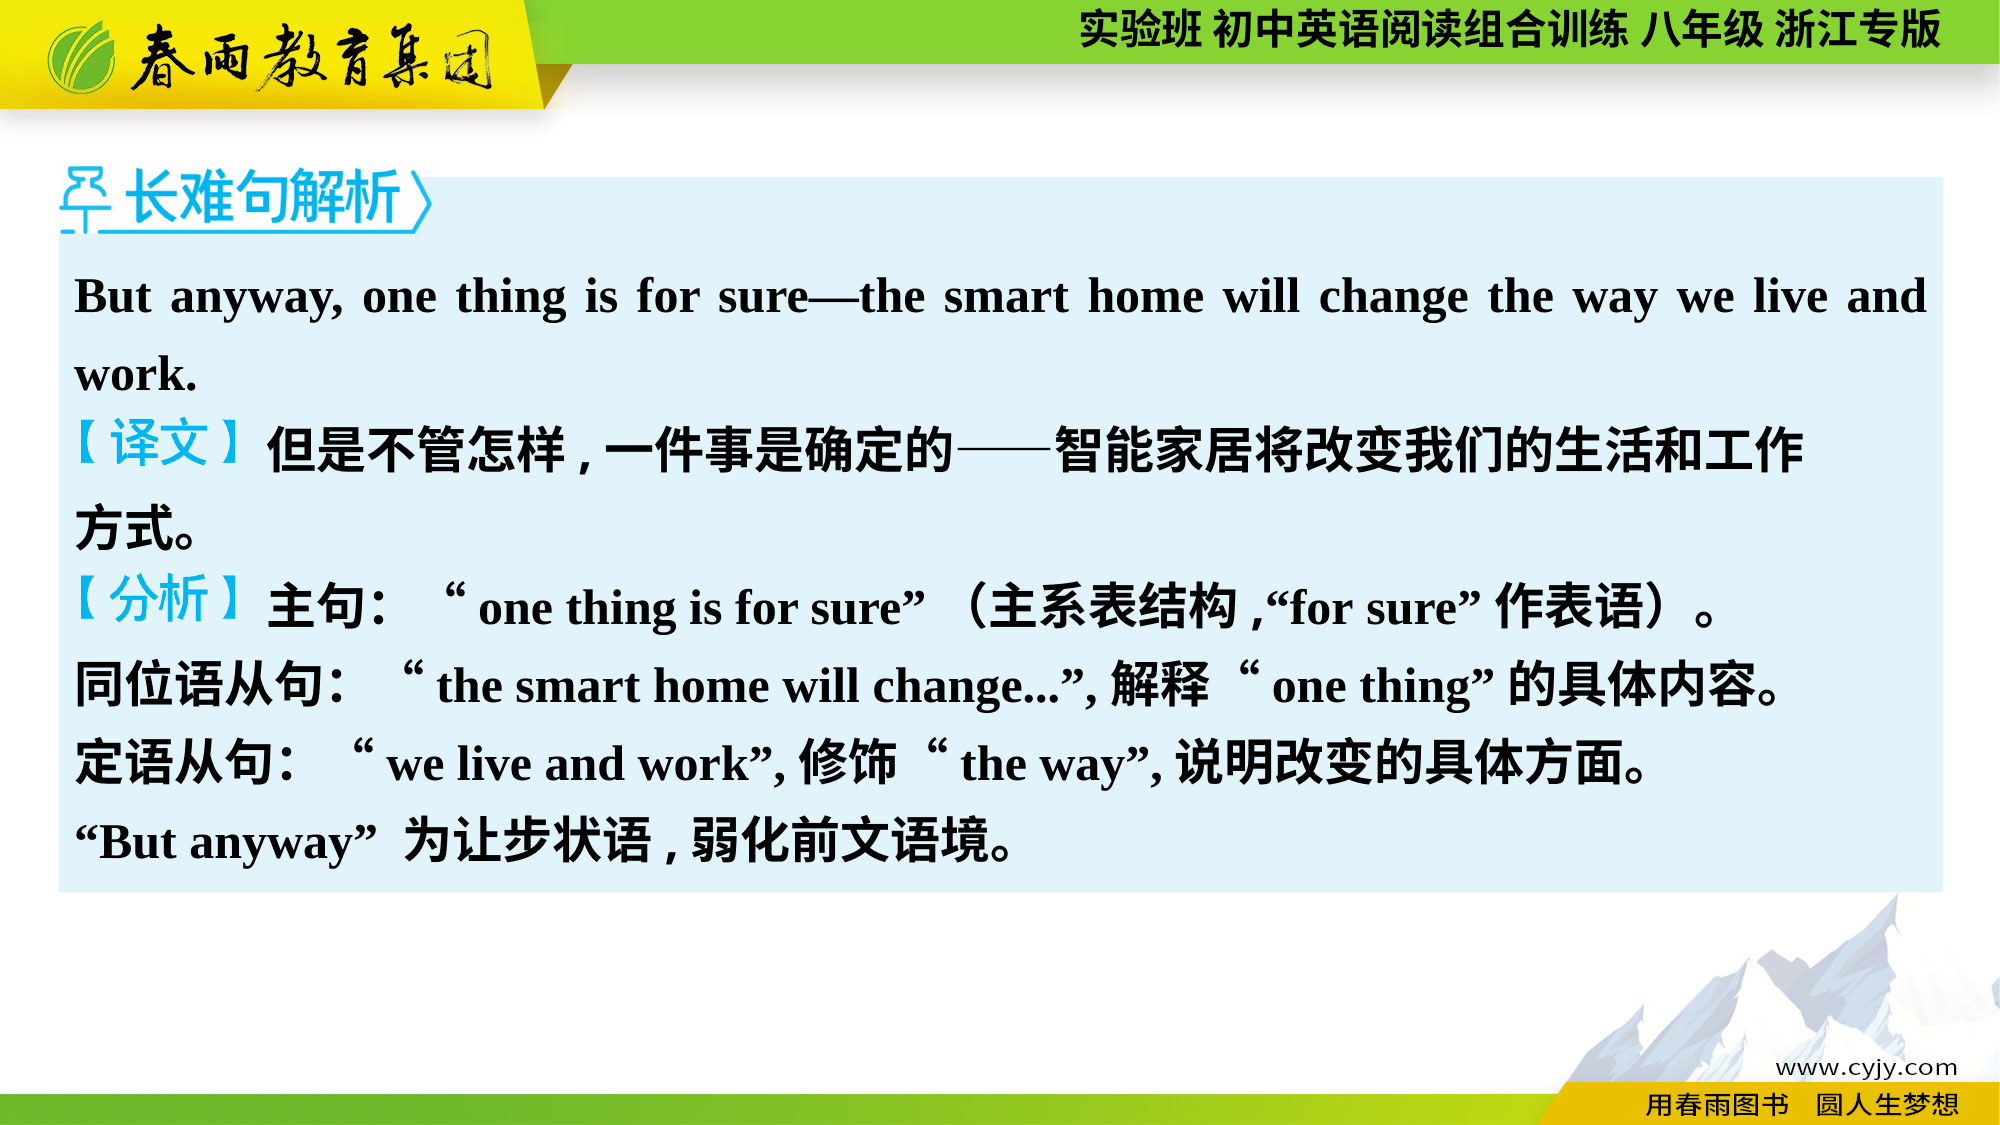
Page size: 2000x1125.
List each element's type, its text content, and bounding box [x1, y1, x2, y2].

list But anyway, one thing is for sure—the smart home will change the way we live and work. 但是不管怎样,一件事是确定的——智能家居将改变我们的生活和工作 方式。 主句：“one thing is for sure”（主系表结构,“for sure”作表语）。 同位语从句：“the smart home will change...”,解释“one thing”的具体内容。 定语从句：“we live and work”,修饰“the way”,说明改变的具体方面。 “But anyway” 为让步状语,弱化前文语境。 [59, 176, 1944, 893]
picture [0, 0, 2000, 1125]
